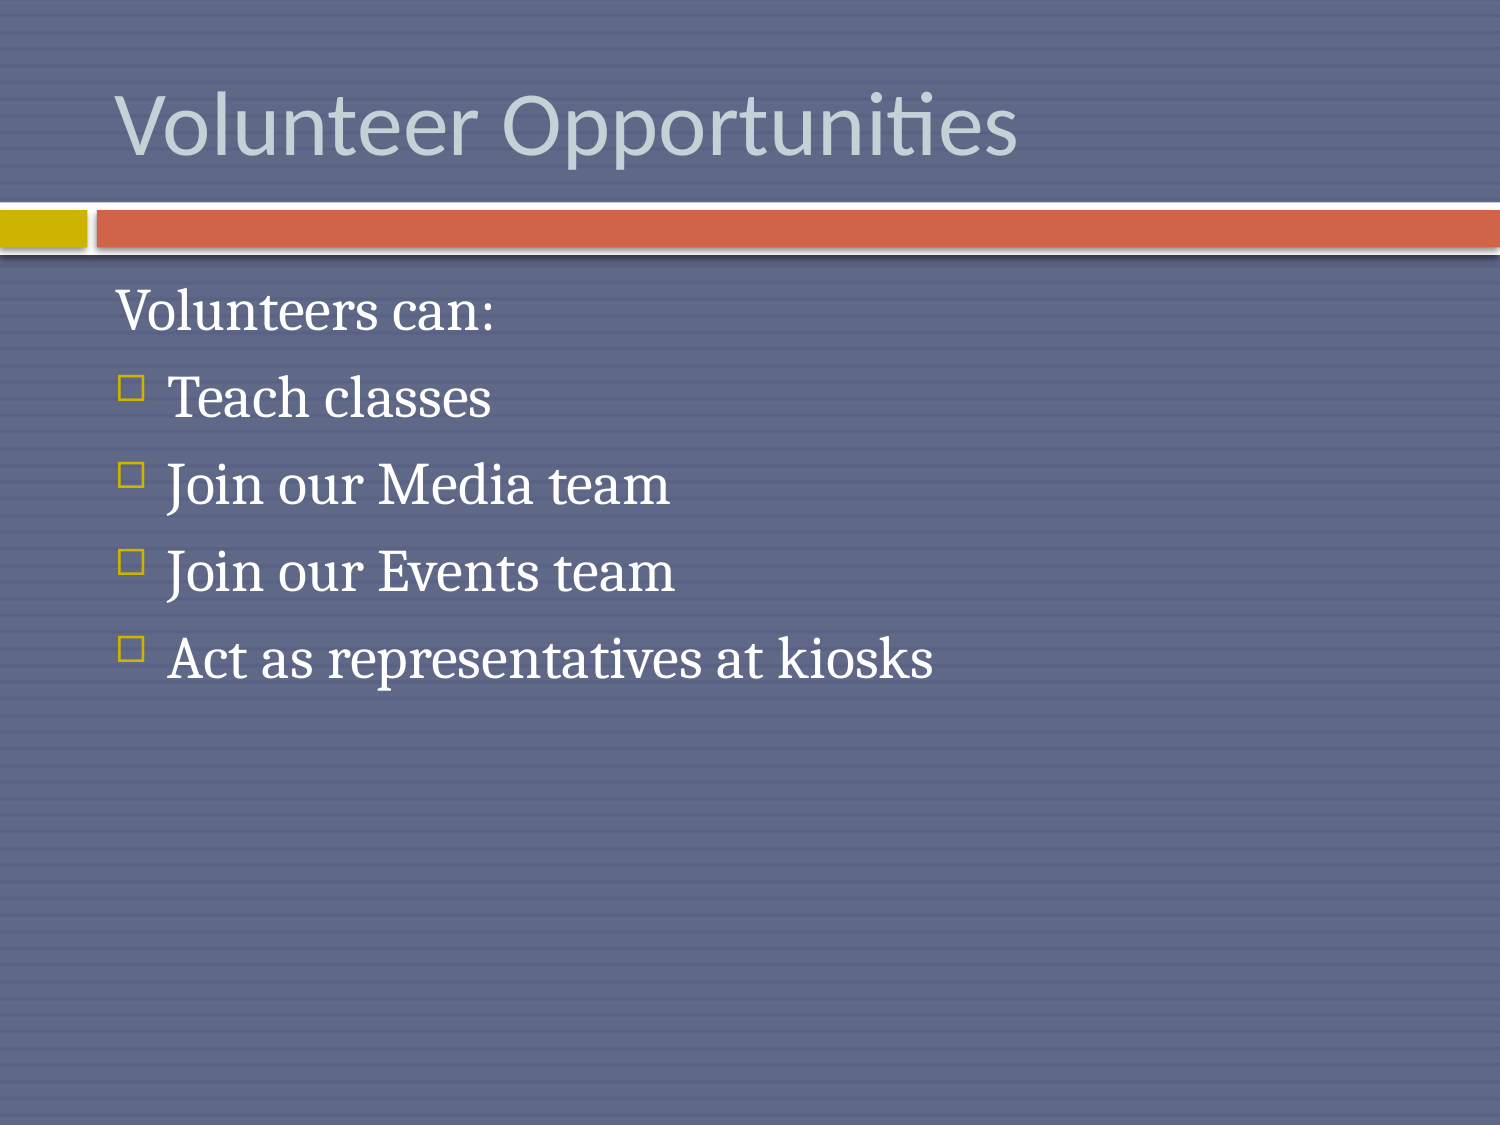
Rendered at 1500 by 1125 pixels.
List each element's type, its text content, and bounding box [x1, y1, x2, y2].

list Volunteers can: Teach classes Join our Media team Join our Events team Act as representatives at kiosks [100, 262, 1438, 1005]
title Volunteer Opportunities [99, 37, 1438, 200]
